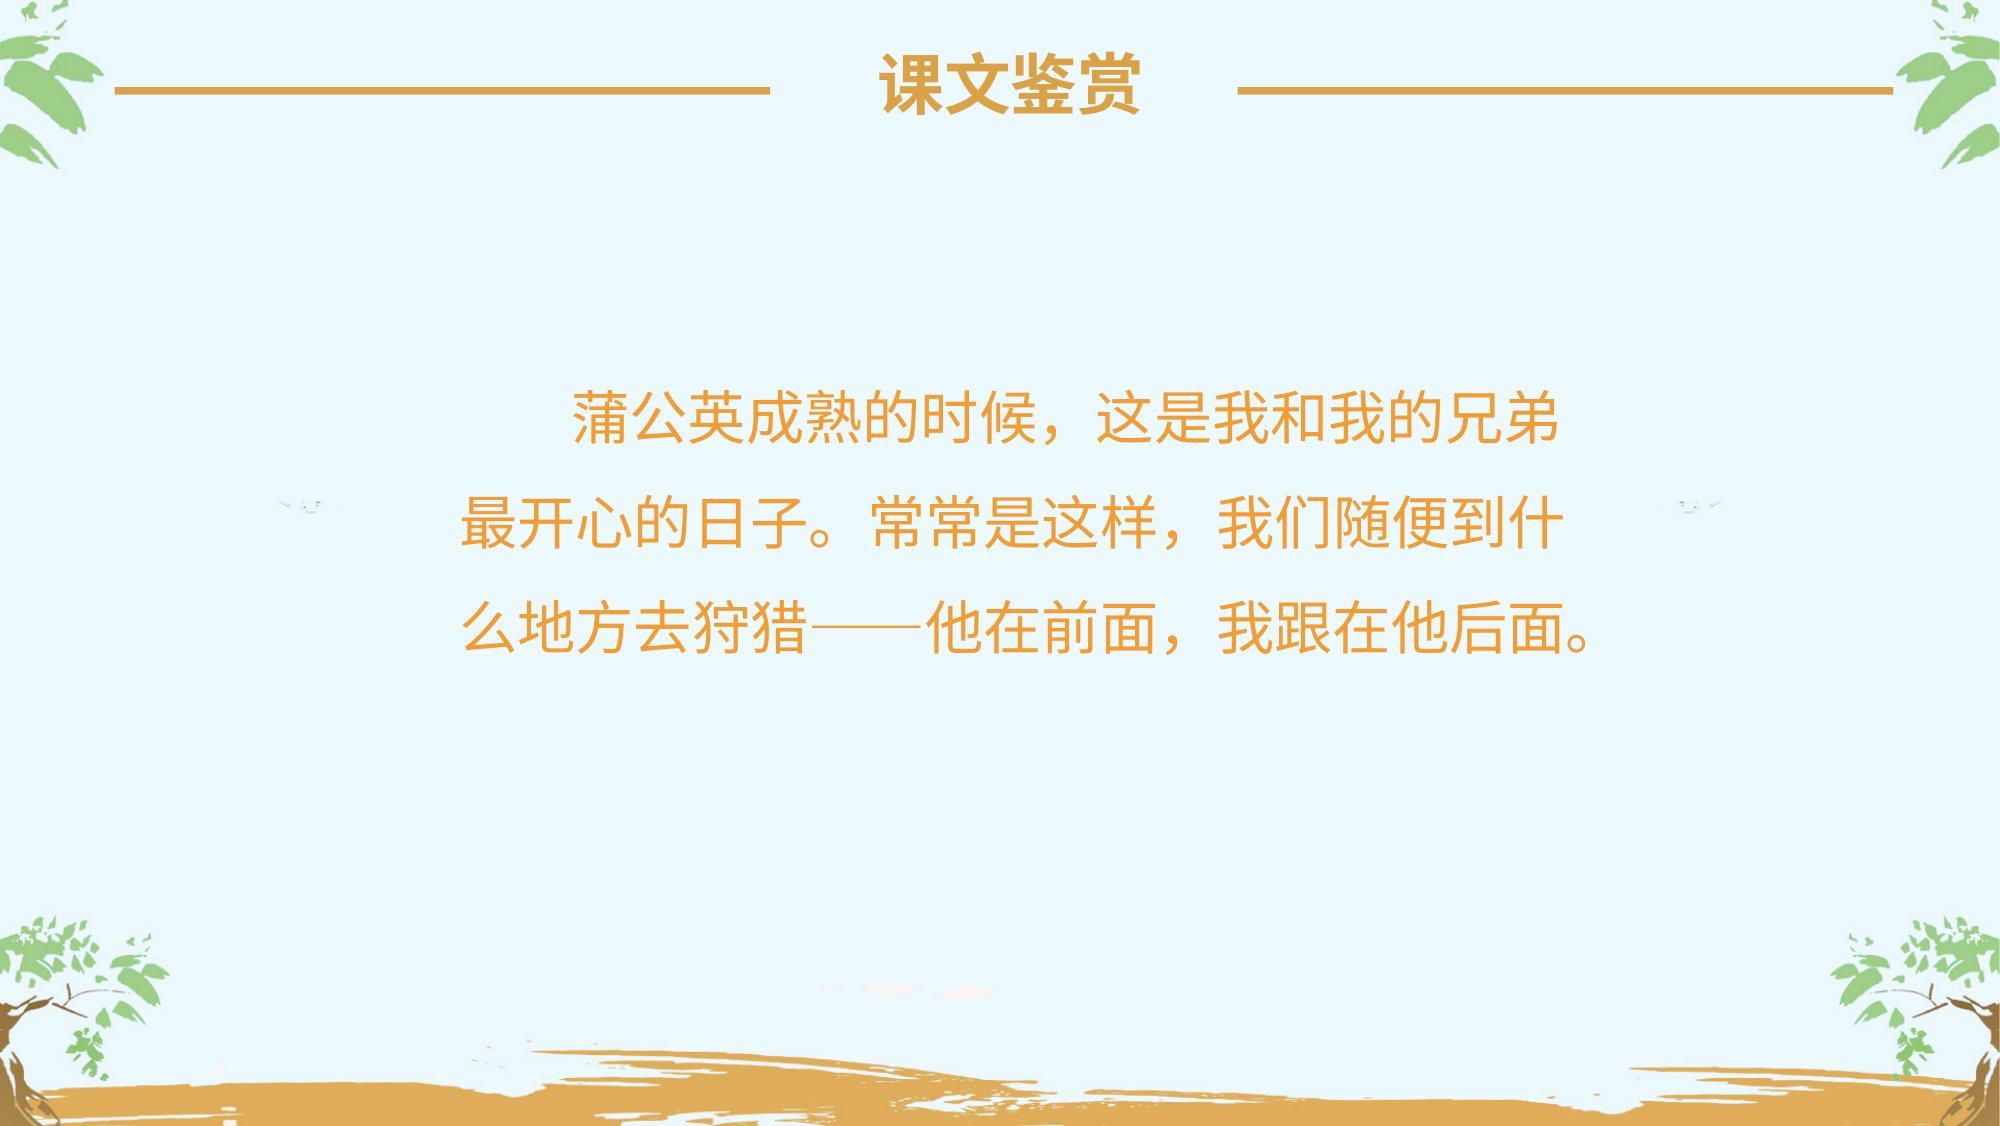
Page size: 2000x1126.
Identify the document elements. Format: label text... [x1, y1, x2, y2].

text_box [114, 41, 1894, 124]
text_box 蒲公英成熟的时候，这是我和我的兄弟最开心的日子。常常是这样，我们随便到什么地方去狩猎——他在前面，我跟在他后面。 [444, 339, 1626, 669]
picture [0, 0, 2000, 1126]
